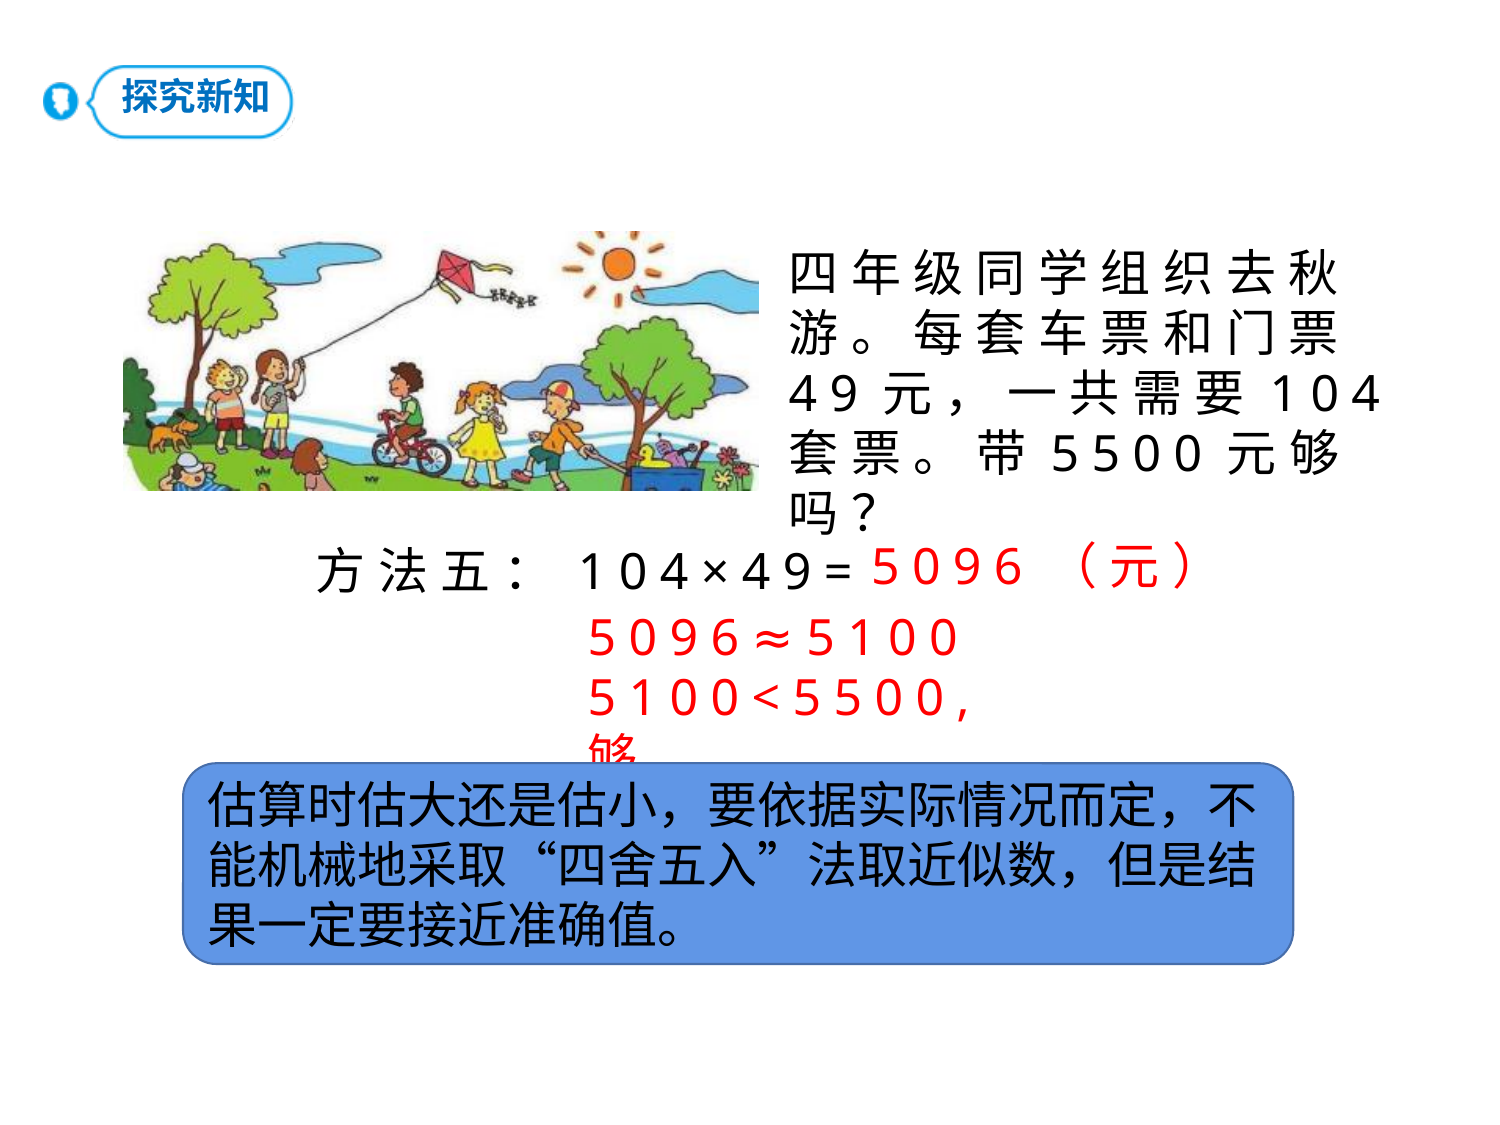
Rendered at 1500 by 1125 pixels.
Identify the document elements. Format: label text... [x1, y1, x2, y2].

text_box 估算时估大还是估小，要依据实际情况而定，不能机械地采取“四舍五入”法取近似数，但是结果一定要接近准确值。 [181, 762, 1295, 966]
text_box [43, 65, 296, 142]
text_box 5096（元） [856, 527, 1247, 602]
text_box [123, 231, 1436, 492]
text_box 方法五：104×49= [301, 531, 856, 607]
text_box 5096≈5100 5100<5500,够。 [572, 597, 1081, 762]
